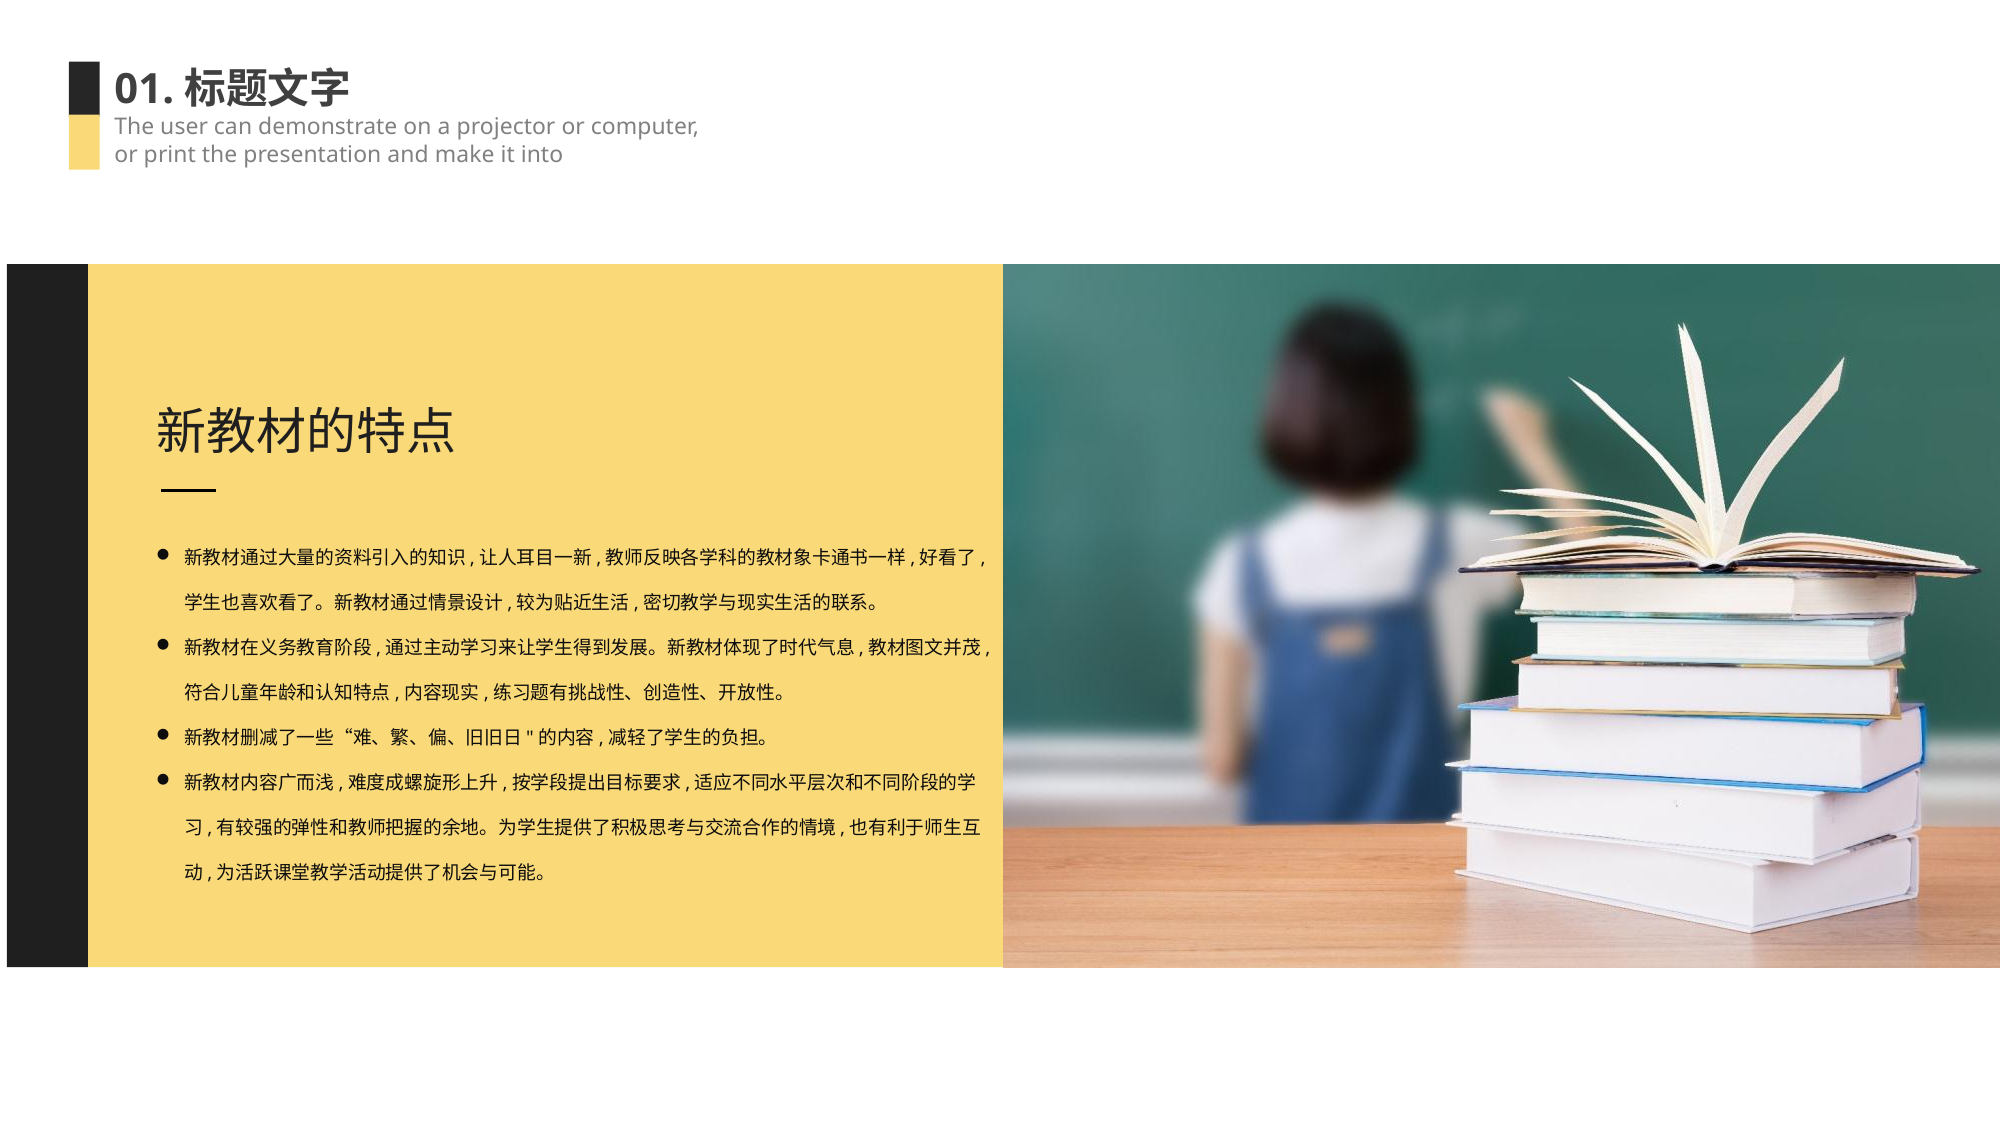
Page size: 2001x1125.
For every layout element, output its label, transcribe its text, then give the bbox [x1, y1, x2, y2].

text_box 新教材通过大量的资料引入的知识,让人耳目一新,教师反映各学科的教材象卡通书一样,好看了,学生也喜欢看了。新教材通过情景设计,较为贴近生活,密切教学与现实生活的联系。 新教材在义务教育阶段,通过主动学习来让学生得到发展。新教材体现了时代气息,教材图文并茂,符合儿童年龄和认知特点,内容现实,练习题有挑战性、创造性、开放性。 新教材删减了一些“难、繁、偏、旧旧日"的内容,减轻了学生的负担。 新教材内容广而浅,难度成螺旋形上升,按学段提出目标要求,适应不同水平层次和不同阶段的学习,有较强的弹性和教师把握的余地。为学生提供了积极思考与交流合作的情境,也有利于师生互动,为活跃课堂教学活动提供了机会与可能。 [141, 515, 997, 891]
text_box [6, 263, 89, 968]
text_box 新教材的特点 [141, 391, 1003, 467]
picture [1003, 264, 2000, 968]
text_box [89, 263, 1005, 968]
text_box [68, 54, 742, 176]
